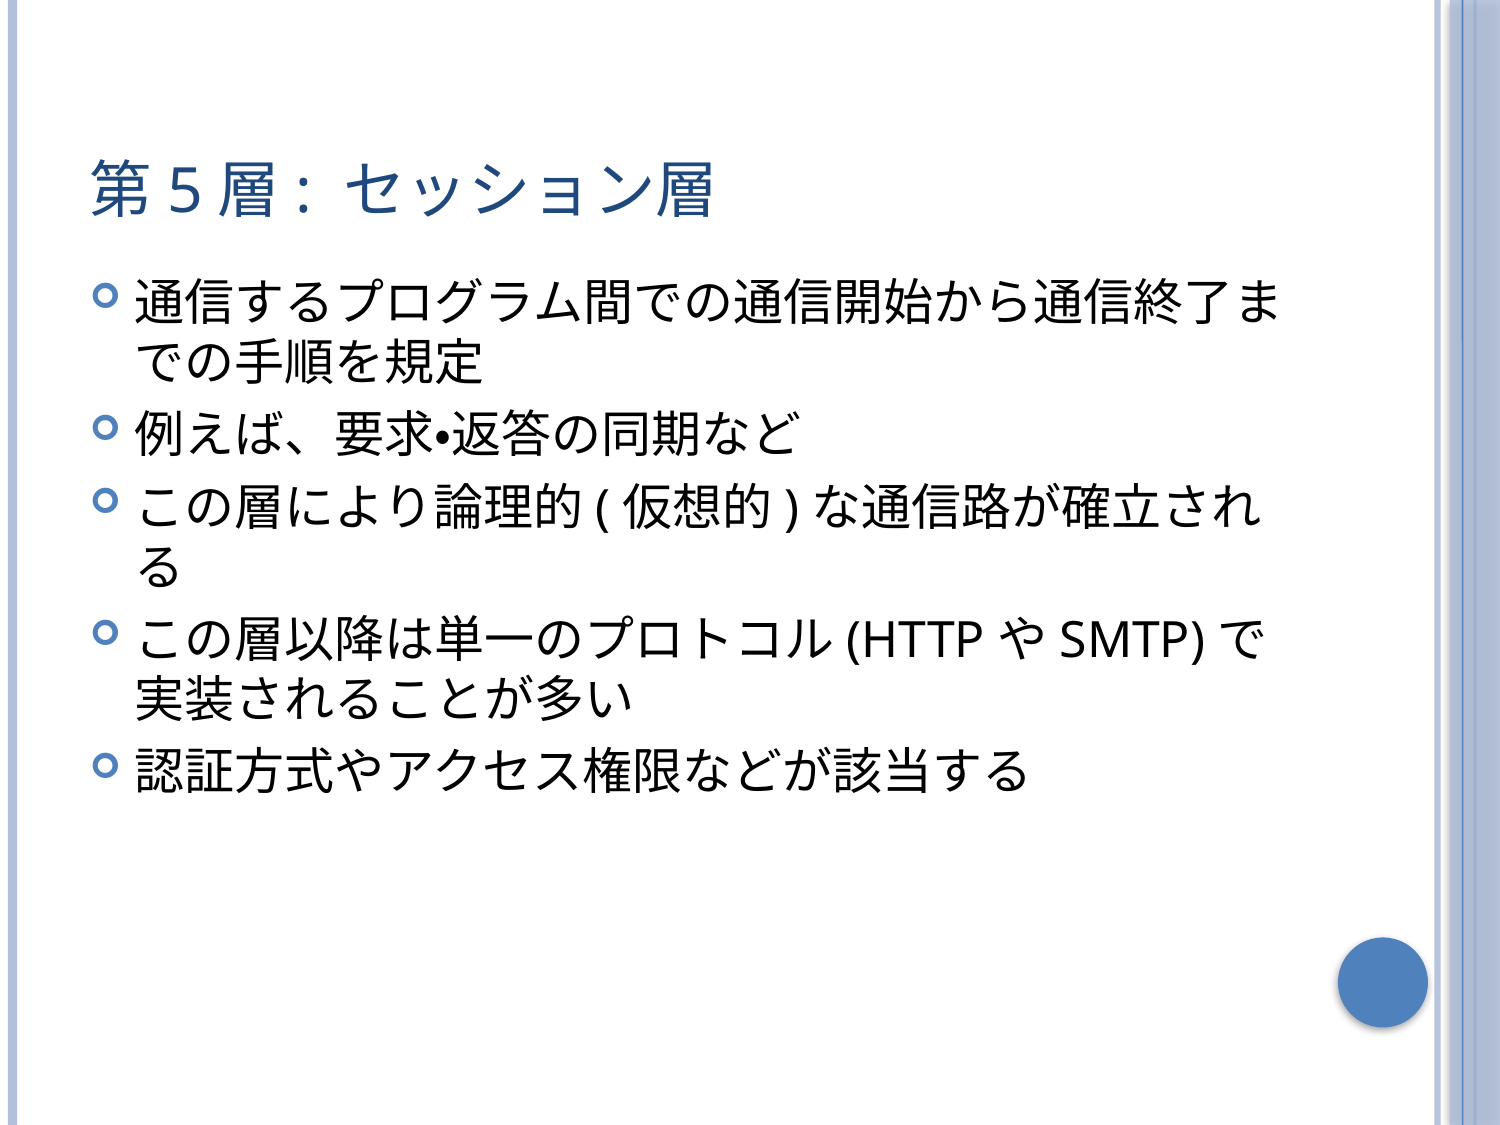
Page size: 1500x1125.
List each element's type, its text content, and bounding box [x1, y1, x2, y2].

title 第5層: セッション層 [75, 45, 1300, 233]
list 通信するプログラム間での通信開始から通信終了までの手順を規定 例えば、要求・返答の同期など この層により論理的(仮想的)な通信路が確立される この層以降は単一のプロトコル(HTTPやSMTP)で実装されることが多い 認証方式やアクセス権限などが該当する [75, 262, 1300, 1062]
